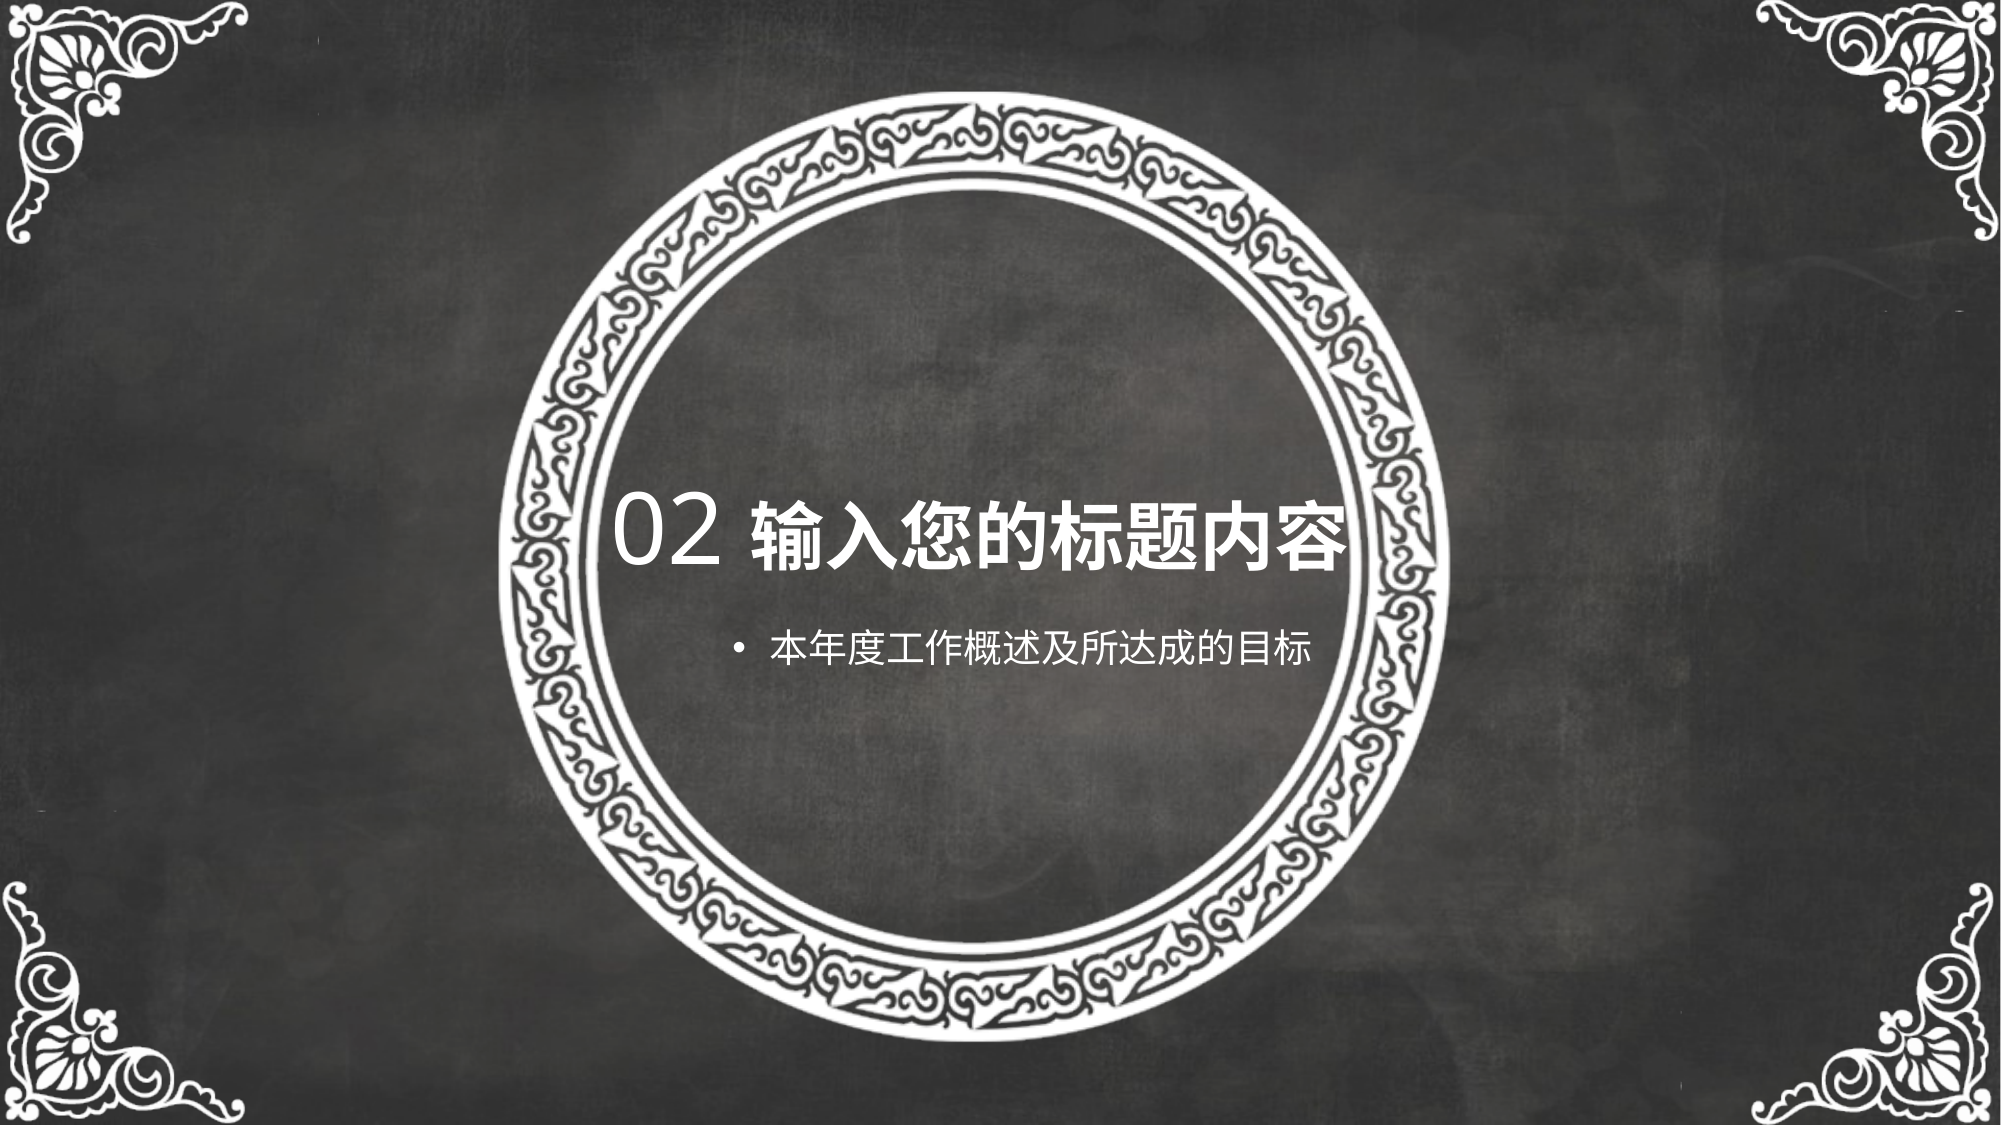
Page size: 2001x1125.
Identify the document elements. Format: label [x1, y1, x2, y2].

picture [1671, 858, 2001, 1125]
text_box [610, 456, 1350, 669]
picture [0, 0, 327, 268]
picture [0, 810, 270, 1125]
text_box [0, 0, 2001, 1125]
picture [459, 50, 1542, 1075]
picture [1731, 0, 2001, 312]
